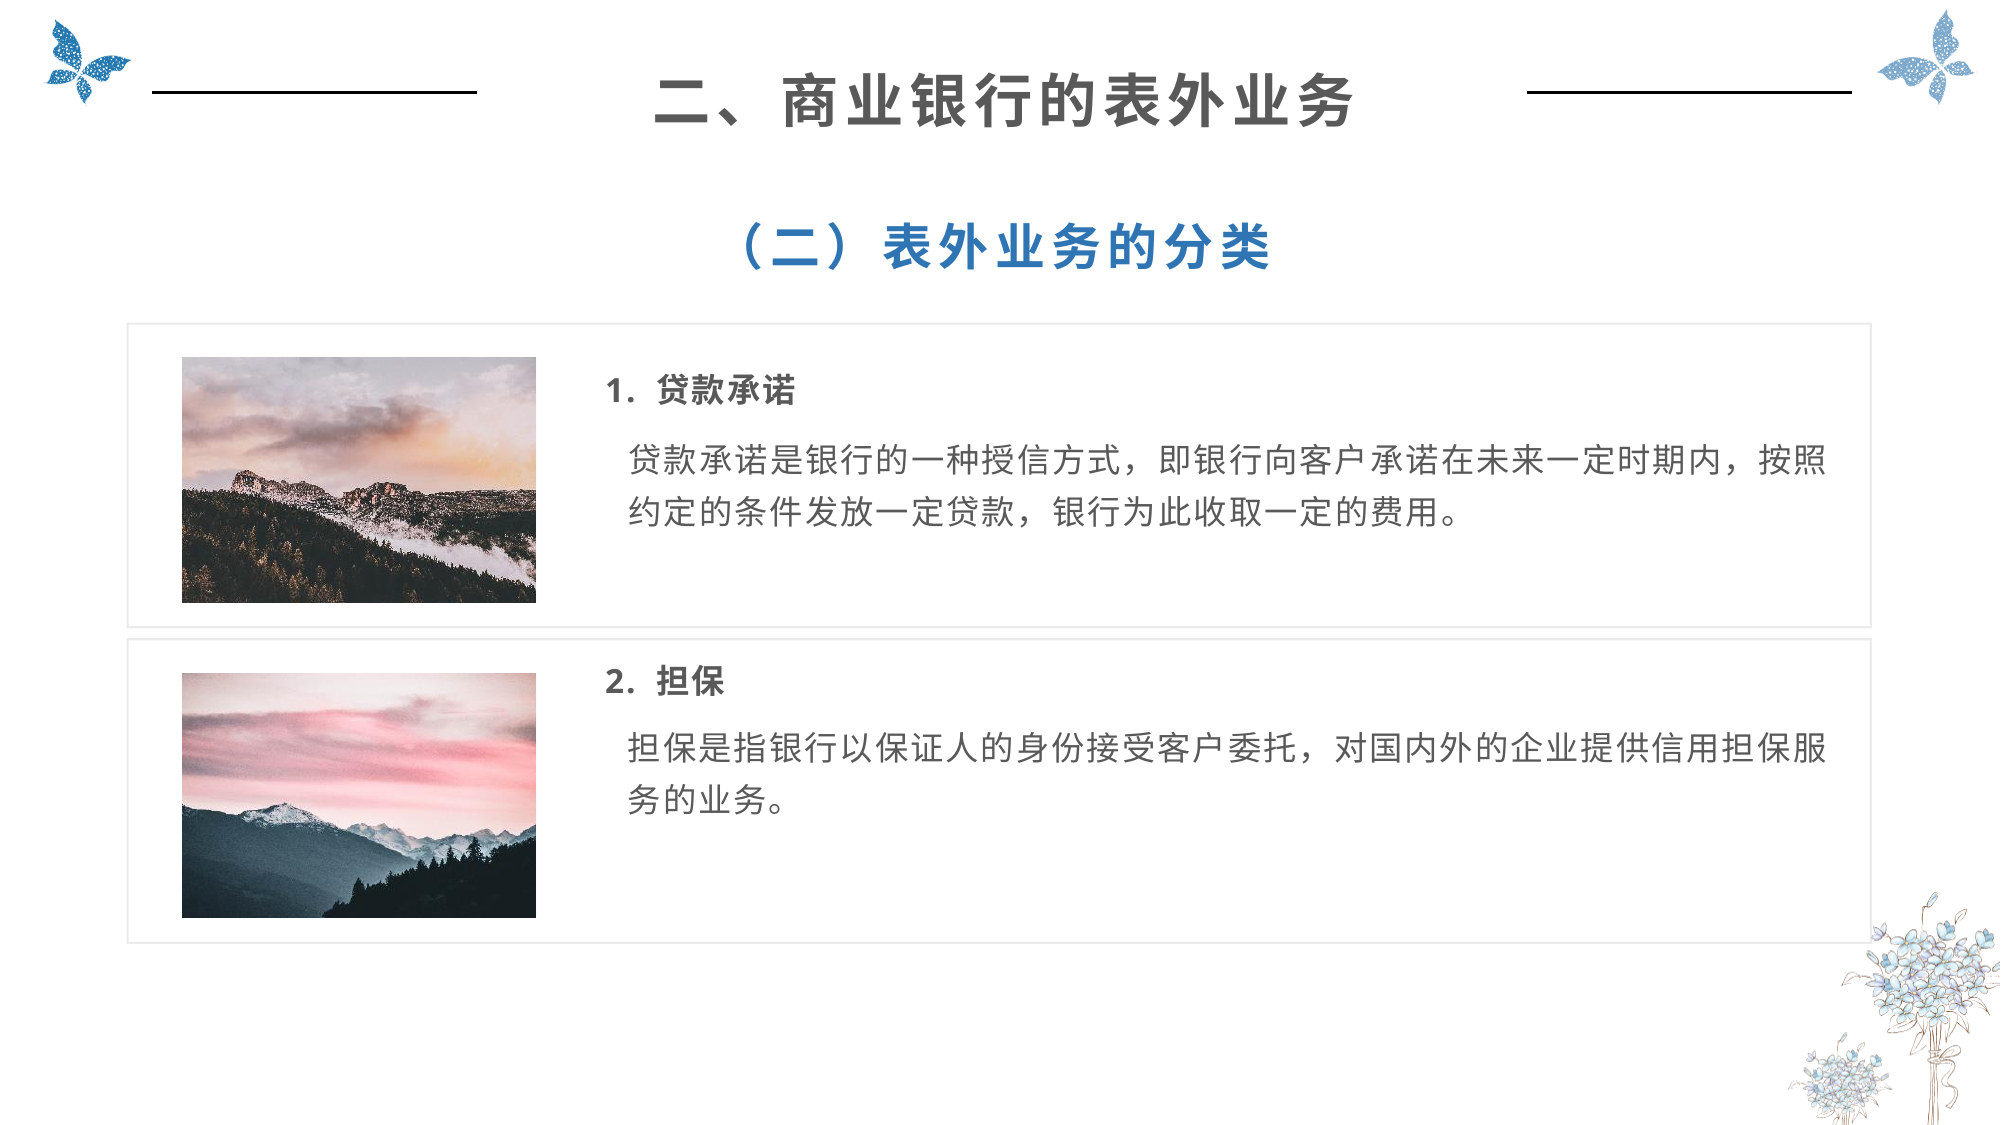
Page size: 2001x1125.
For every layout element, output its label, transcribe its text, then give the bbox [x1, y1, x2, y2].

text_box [151, 55, 1852, 142]
text_box （二）表外业务的分类 [698, 208, 1286, 284]
text_box [127, 638, 1872, 944]
text_box [127, 323, 1872, 628]
picture [181, 357, 537, 603]
text_box 贷款承诺是银行的一种授信方式，即银行向客户承诺在未来一定时期内，按照 约定的条件发放一定贷款，银行为此收取一定的费用。 [613, 420, 1852, 539]
text_box 1. 贷款承诺 [590, 361, 1829, 417]
picture [1788, 892, 2000, 1125]
picture [181, 673, 537, 918]
text_box 担保是指银行以保证人的身份接受客户委托，对国内外的企业提供信用担保服 务的业务。 [613, 708, 1852, 827]
text_box 2. 担保 [590, 653, 1829, 708]
